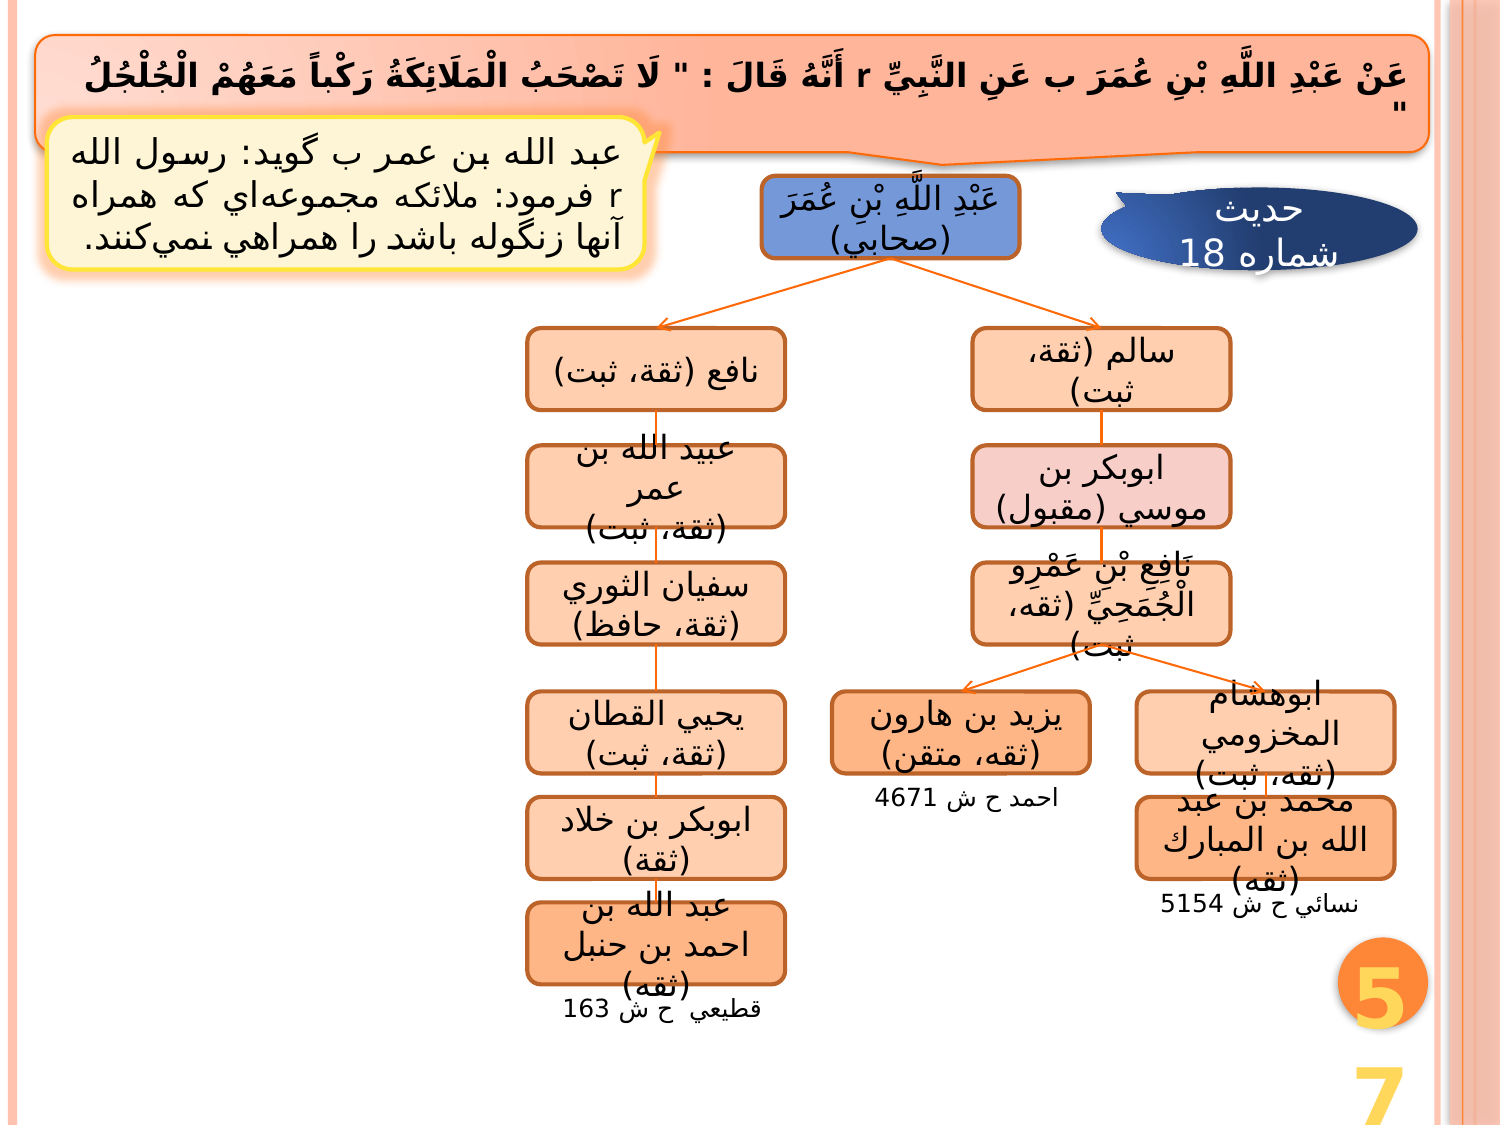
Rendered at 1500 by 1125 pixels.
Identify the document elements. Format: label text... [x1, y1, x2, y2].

text_box قطيعي ح ش 163 [525, 982, 799, 1033]
text_box محمد بن عبد الله بن المبارك (ثقه) [1134, 794, 1397, 882]
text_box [737, 175, 809, 411]
text_box نَافِعِ بْنِ عَمْرِو الْجُمَحِيِّ (ثقه، ثبت) [970, 560, 1233, 647]
text_box عَبْدِ اللَّهِ بْنِ عُمَرَ (صحابي) [810, 173, 1021, 261]
text_box عَنْ عَبْدِ اللَّهِ بْنِ عُمَرَ ب عَنِ النَّبِيِّ r أَنَّهُ قَالَ : " لَا تَصْحَبُ الْمَلَائِكَةُ رَكْباً مَعَهُمْ الْجُلْجُلُ " [34, 33, 1431, 166]
text_box سفيان الثوري (ثقة، حافظ) [525, 560, 788, 647]
text_box عبد الله بن احمد بن حنبل (ثقه) [525, 900, 788, 987]
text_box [1159, 585, 1208, 751]
text_box ابوبكر بن خلاد (ثقة) [525, 794, 788, 882]
text_box ابوهشام المخزومي (ثقه، ثبت) [1134, 689, 1397, 776]
text_box عبيد الله بن عمر (ثقة، ثبت) [525, 443, 788, 530]
text_box عبد الله بن عمر ب گويد: رسول الله r فرمود: ملائكه مجموعه‌اي كه همراه آنها زنگوله‌ باشد را همراهي نمي‌كنند. [44, 115, 662, 272]
text_box 57 [1318, 937, 1444, 1125]
text_box ثُمَامَةَ بْنِ عَبْدِ اللَّهِ (ثقة) [37, 107, 672, 154]
text_box احمد ح ش 4671 [830, 771, 1104, 822]
text_box نافع (ثقة، ثبت) [525, 325, 732, 413]
text_box ابوبكر بن موسي (مقبول) [970, 443, 1233, 530]
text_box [1007, 597, 1056, 739]
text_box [960, 187, 1032, 400]
text_box ابن وهب (ثقه) [34, 104, 675, 154]
text_box حديث شماره 18 [1101, 187, 1418, 271]
text_box يحيي القطان (ثقة، ثبت) [525, 689, 788, 776]
text_box يزيد بن هارون (ثقه، متقن) [829, 689, 1092, 776]
text_box سالم (ثقة، ثبت) [976, 325, 1233, 413]
text_box نسائي ح ش 5154 [1123, 877, 1397, 928]
